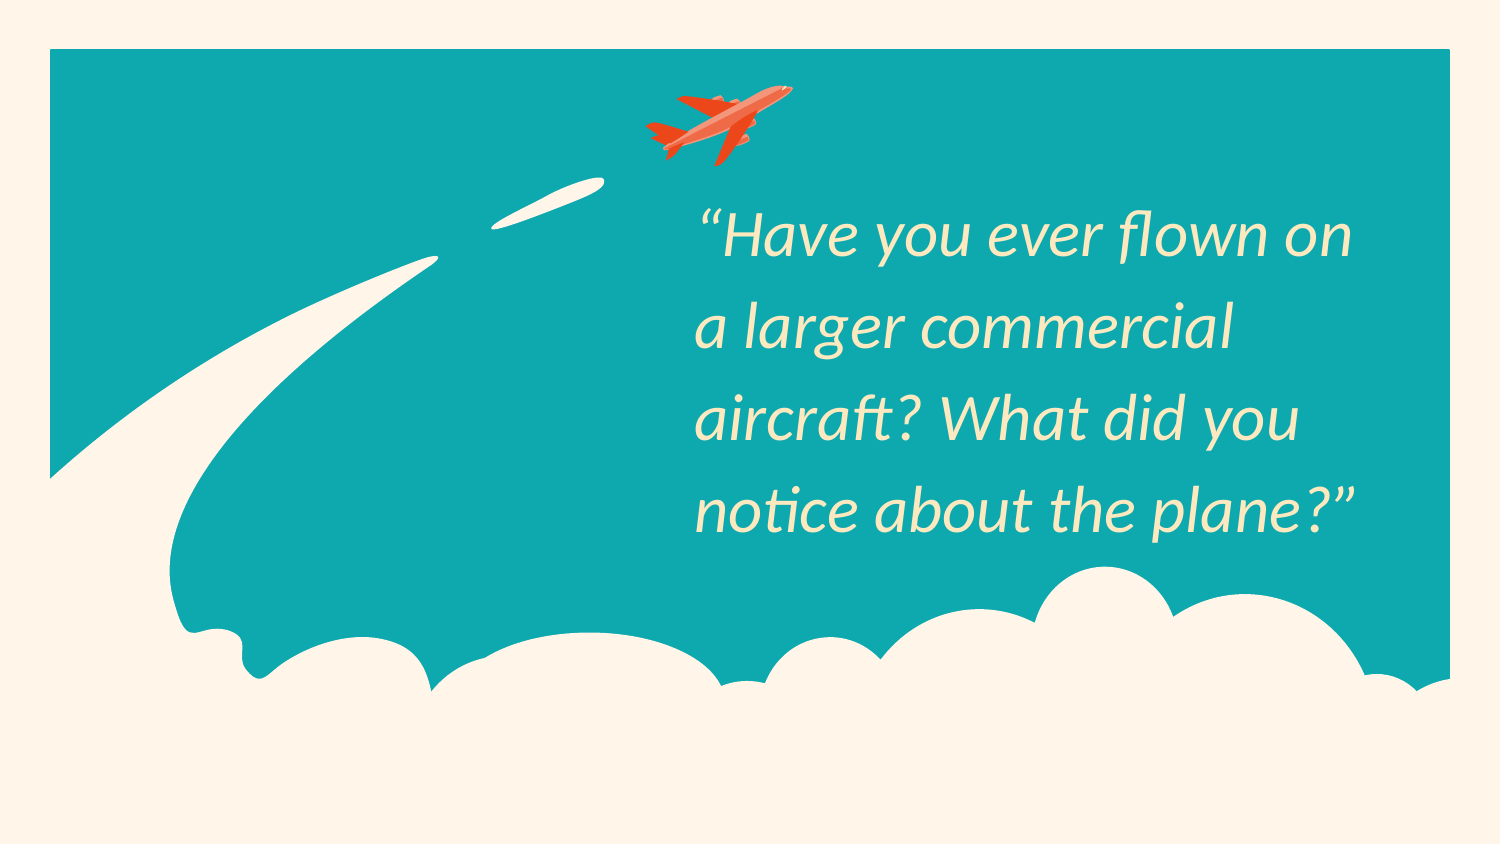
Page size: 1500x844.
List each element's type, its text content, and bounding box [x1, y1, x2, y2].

list “Have you ever flown on a larger commercial aircraft? What did you notice about the plane?” [679, 163, 1397, 221]
